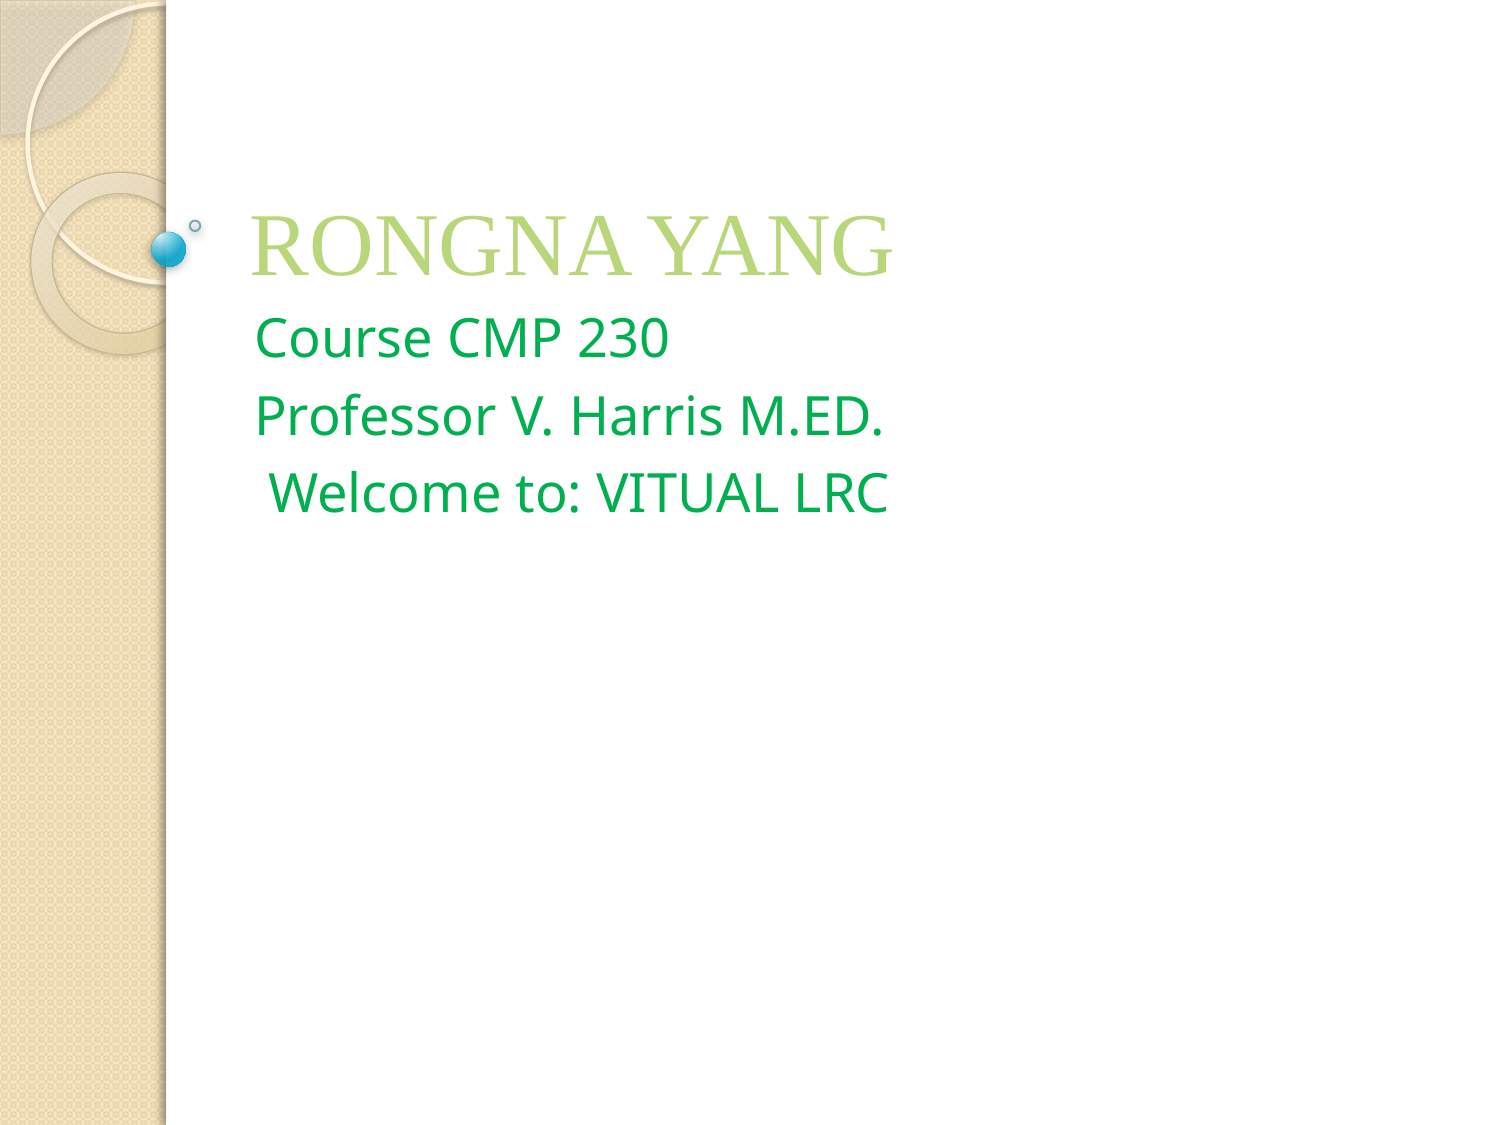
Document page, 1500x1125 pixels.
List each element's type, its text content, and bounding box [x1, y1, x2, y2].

title RONGNA YANG [234, 59, 1450, 301]
subtitle Course CMP 230 Professor V. Harris M.ED. Welcome to: VITUAL LRC [234, 303, 1450, 591]
